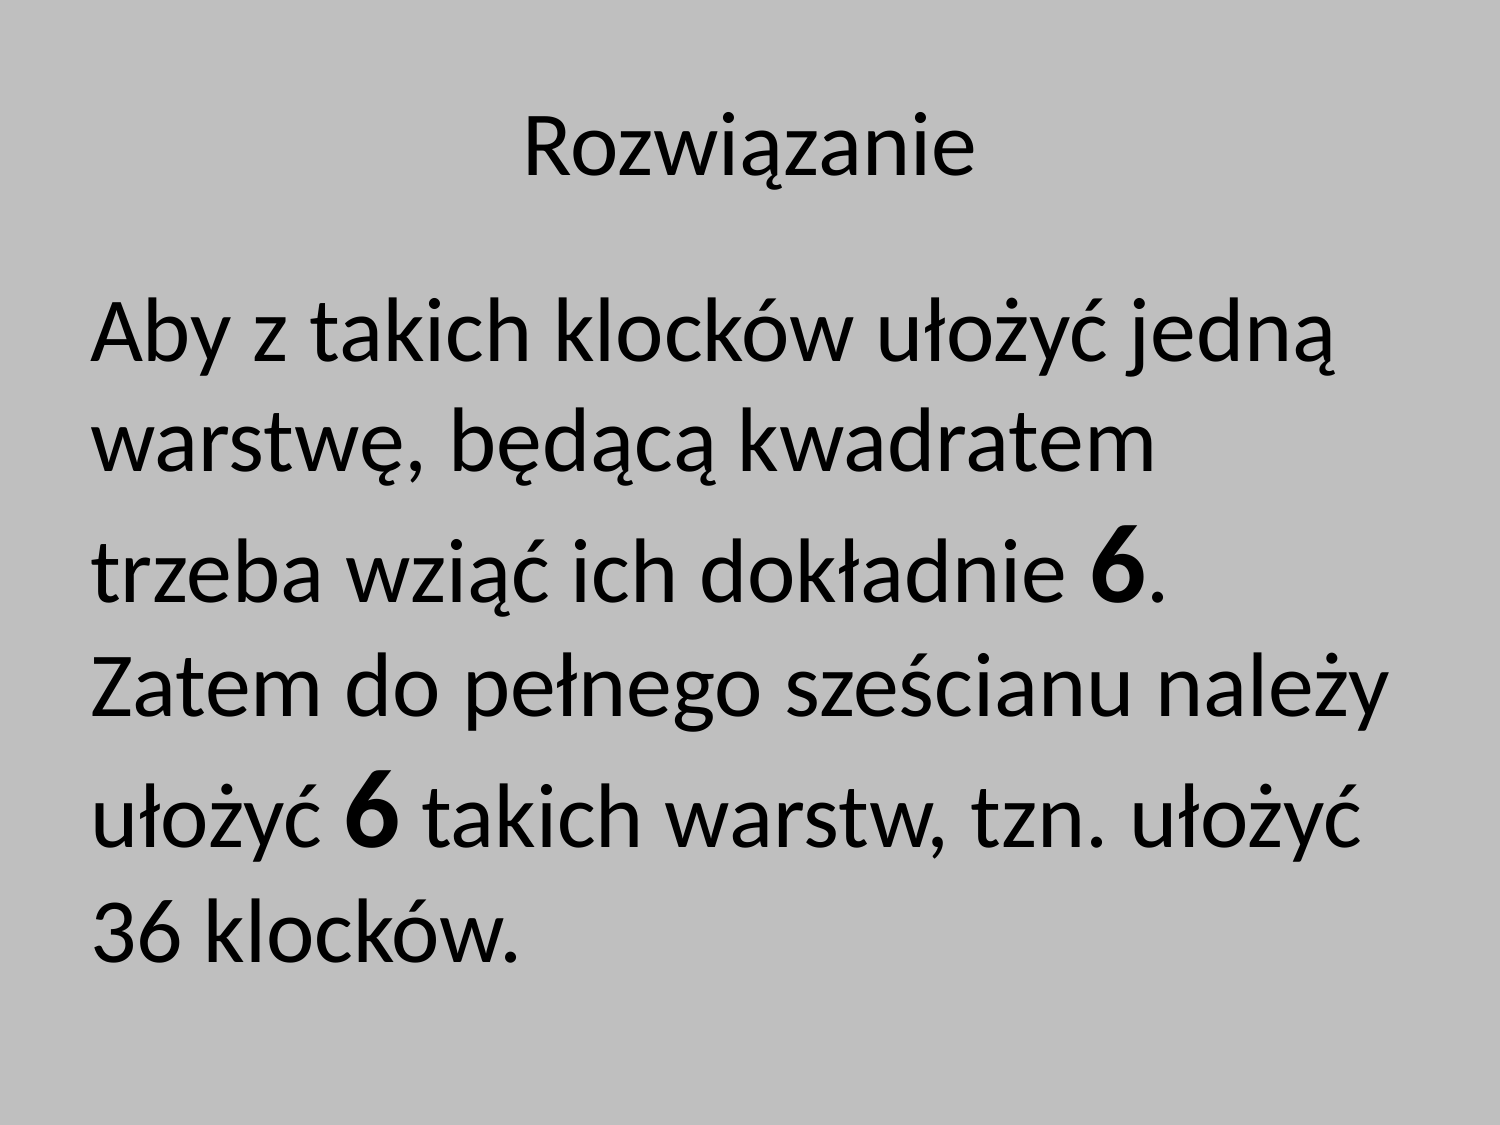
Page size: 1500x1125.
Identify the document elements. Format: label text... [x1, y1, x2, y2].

title Rozwiązanie [75, 45, 1425, 233]
list Aby z takich klocków ułożyć jedną warstwę, będącą kwadratem trzeba wziąć ich dokładnie 6. Zatem do pełnego sześcianu należy ułożyć 6 takich warstw, tzn. ułożyć 36 klocków. [75, 262, 1425, 1005]
